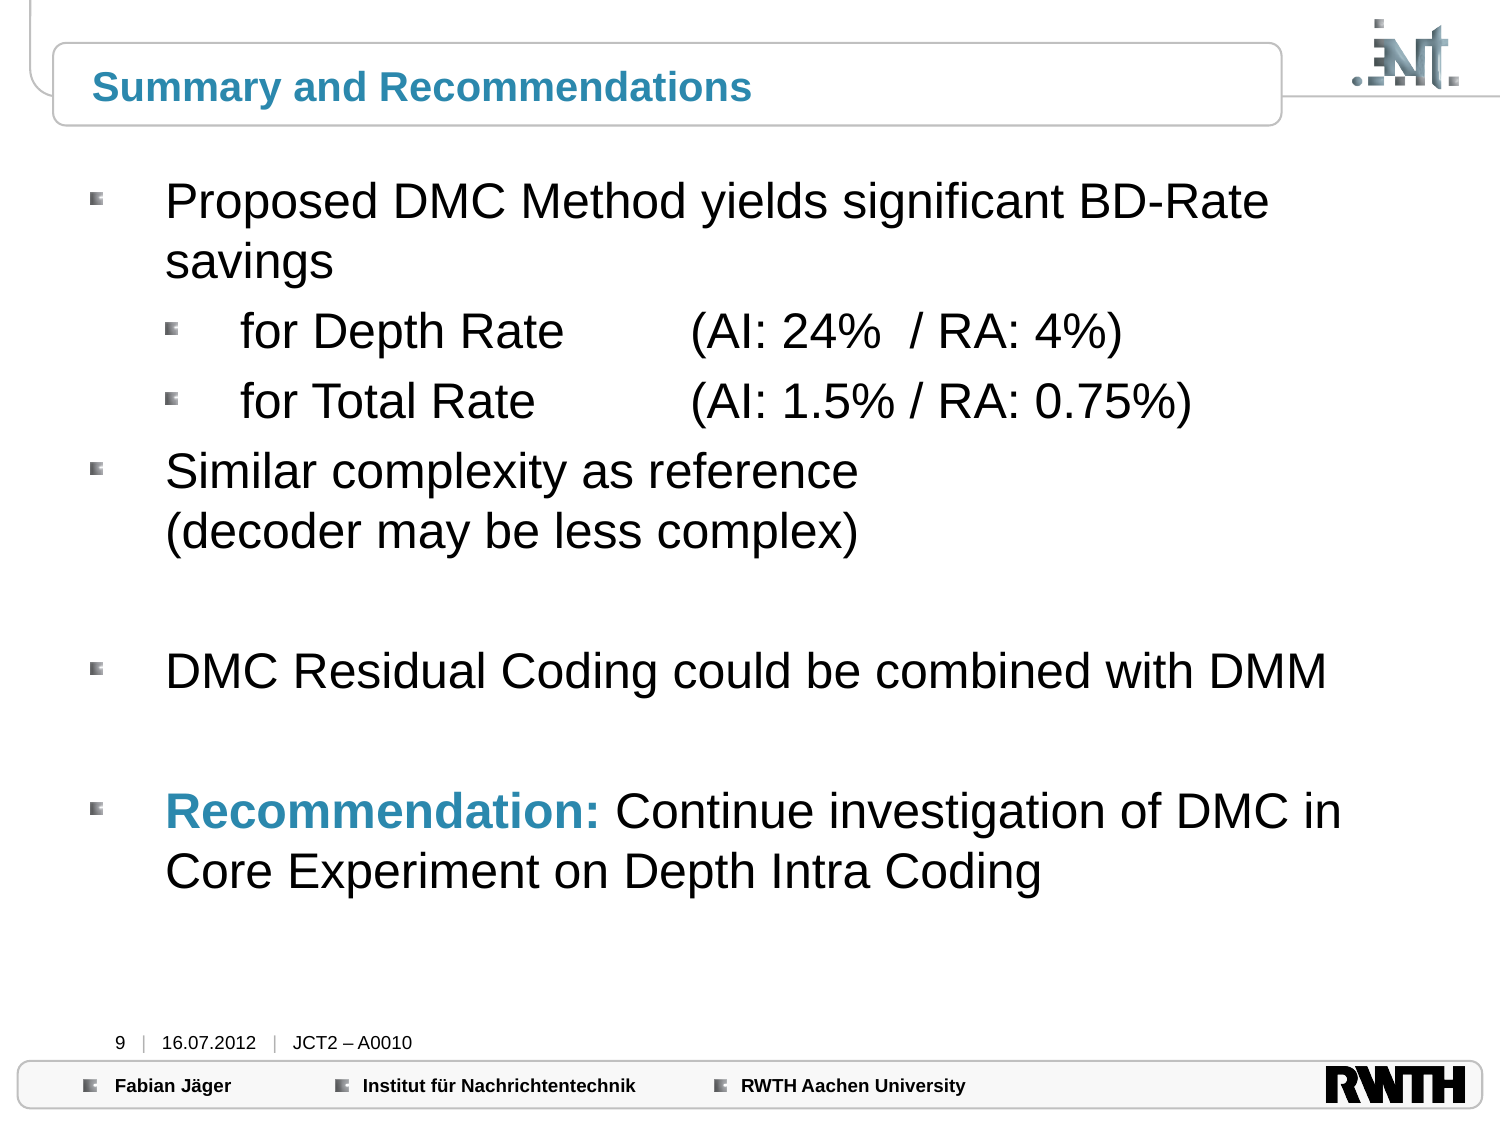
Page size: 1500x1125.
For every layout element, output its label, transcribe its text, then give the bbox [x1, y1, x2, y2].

picture [90, 462, 103, 475]
picture [165, 392, 178, 405]
picture [90, 662, 103, 675]
picture [335, 1079, 349, 1092]
picture [165, 322, 178, 335]
picture [90, 192, 103, 205]
title Summary and Recommendations [76, 48, 1412, 120]
picture [1325, 1067, 1468, 1104]
picture [90, 802, 103, 815]
picture [83, 1079, 97, 1092]
list Proposed DMC Method yields significant BD-Rate savings for Depth Rate (AI: 24% / RA: 4%) for Total Rate (AI: 1.5% / RA: 0.75%) Similar complexity as reference (decoder may be less complex) DMC Residual Coding could be combined with DMM Recommendation: Continue investigation of DMC in Core Experiment on Depth Intra Coding [75, 160, 1425, 1000]
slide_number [100, 1023, 1471, 1067]
picture [1352, 19, 1459, 90]
picture [714, 1079, 727, 1092]
